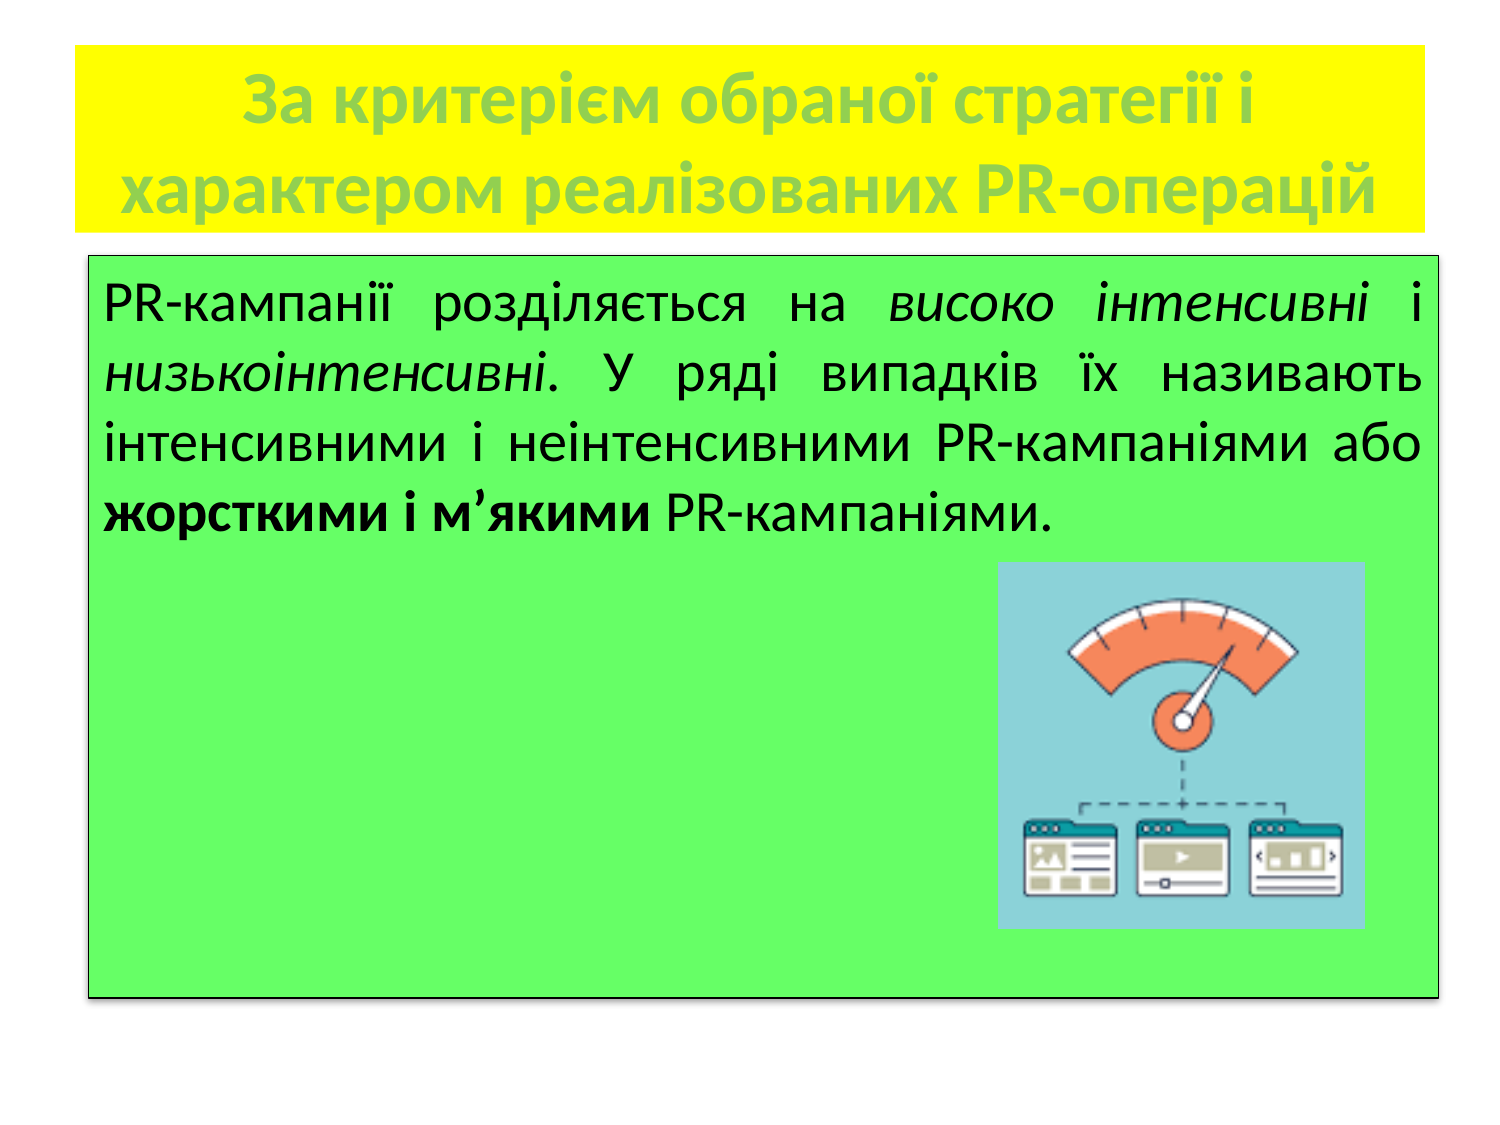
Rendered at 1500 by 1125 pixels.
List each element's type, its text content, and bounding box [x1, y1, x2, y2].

list PR-кампанії розділяється на високо інтенсивні і низькоінтенсивні. У ряді випадків їх називають інтенсивними і неінтенсивними PR-кампаніями або жорсткими і м’якими PR-кампаніями. [88, 255, 1439, 999]
picture [997, 562, 1365, 929]
title За критерієм обраної стратегії і характером реалізованих PR-операцій [75, 45, 1425, 233]
